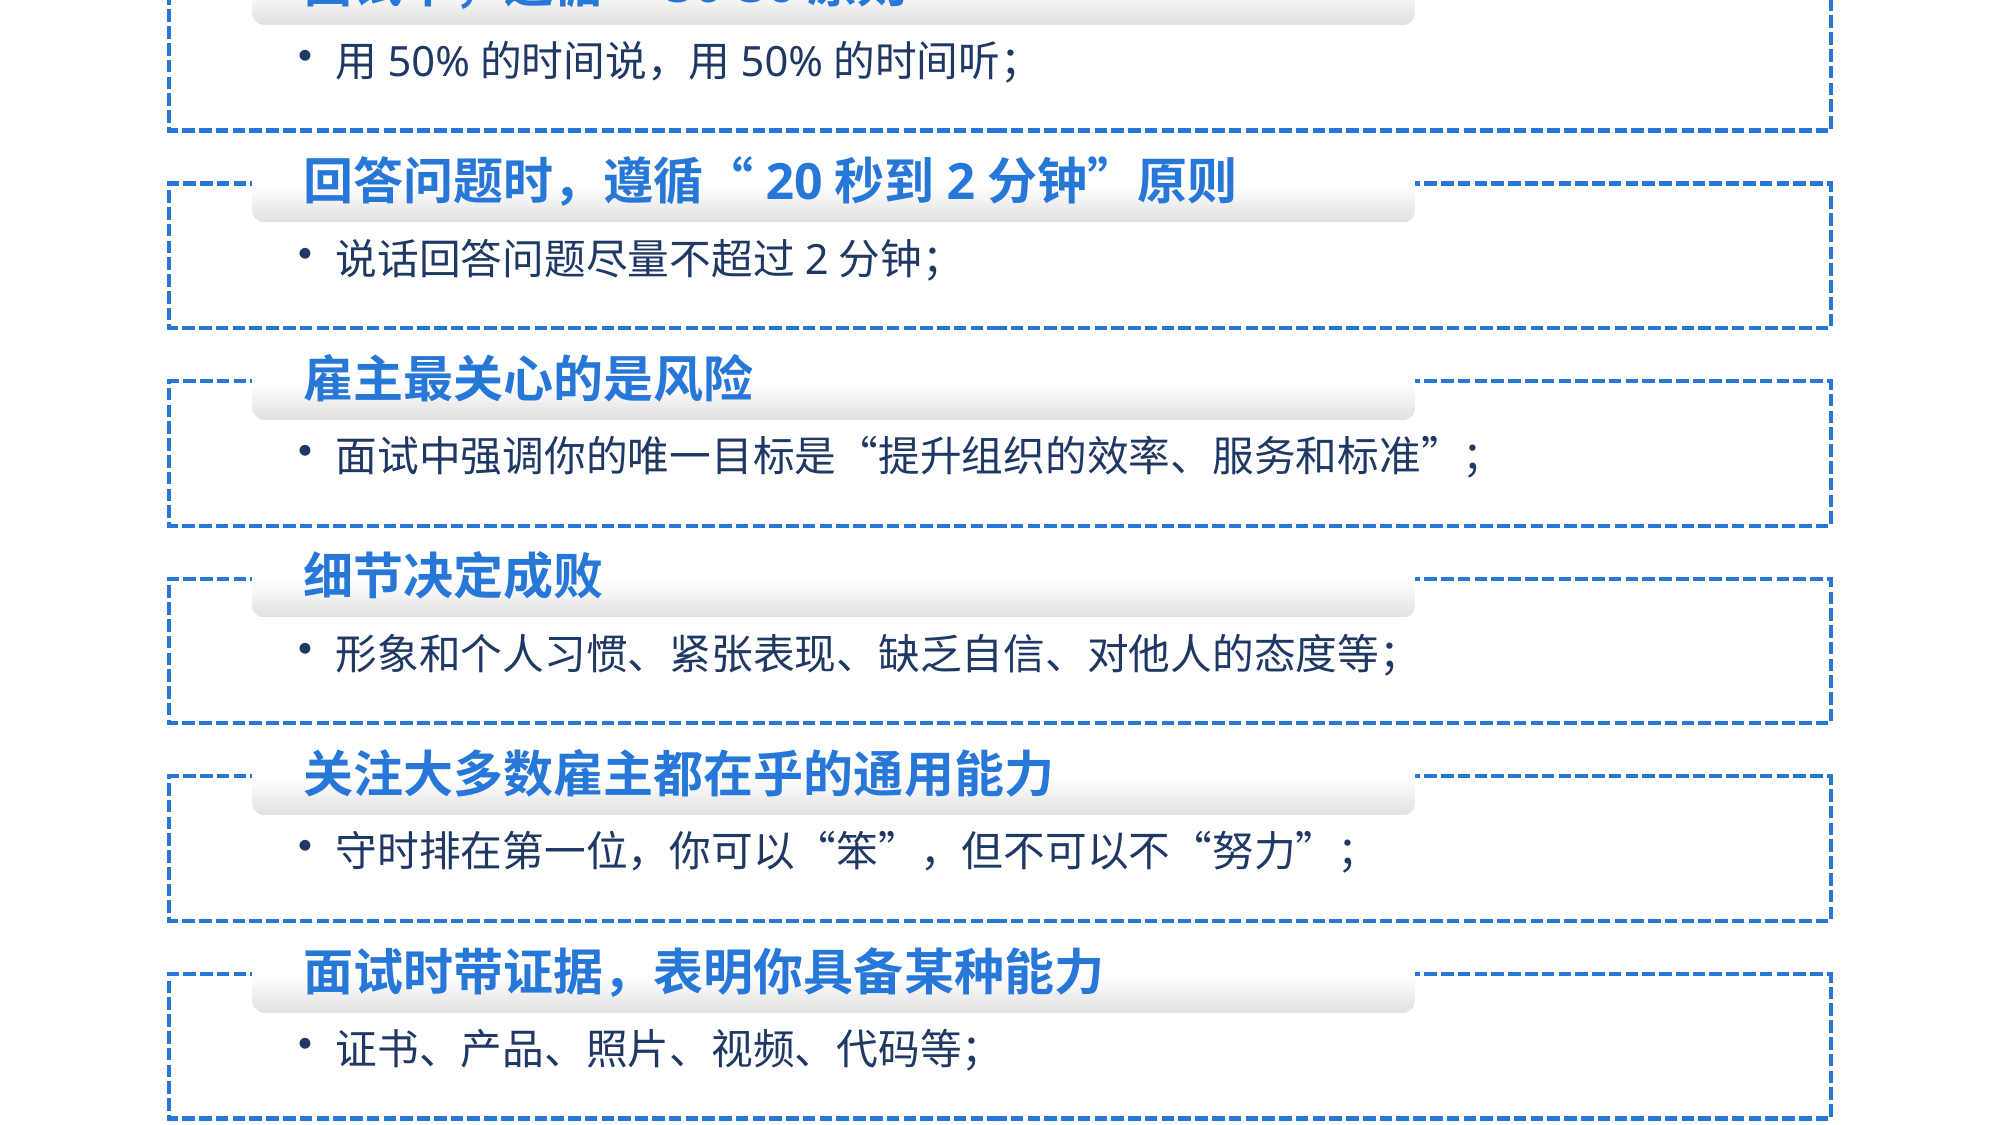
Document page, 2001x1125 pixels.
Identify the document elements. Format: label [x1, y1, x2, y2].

text_box [169, 0, 1831, 1125]
